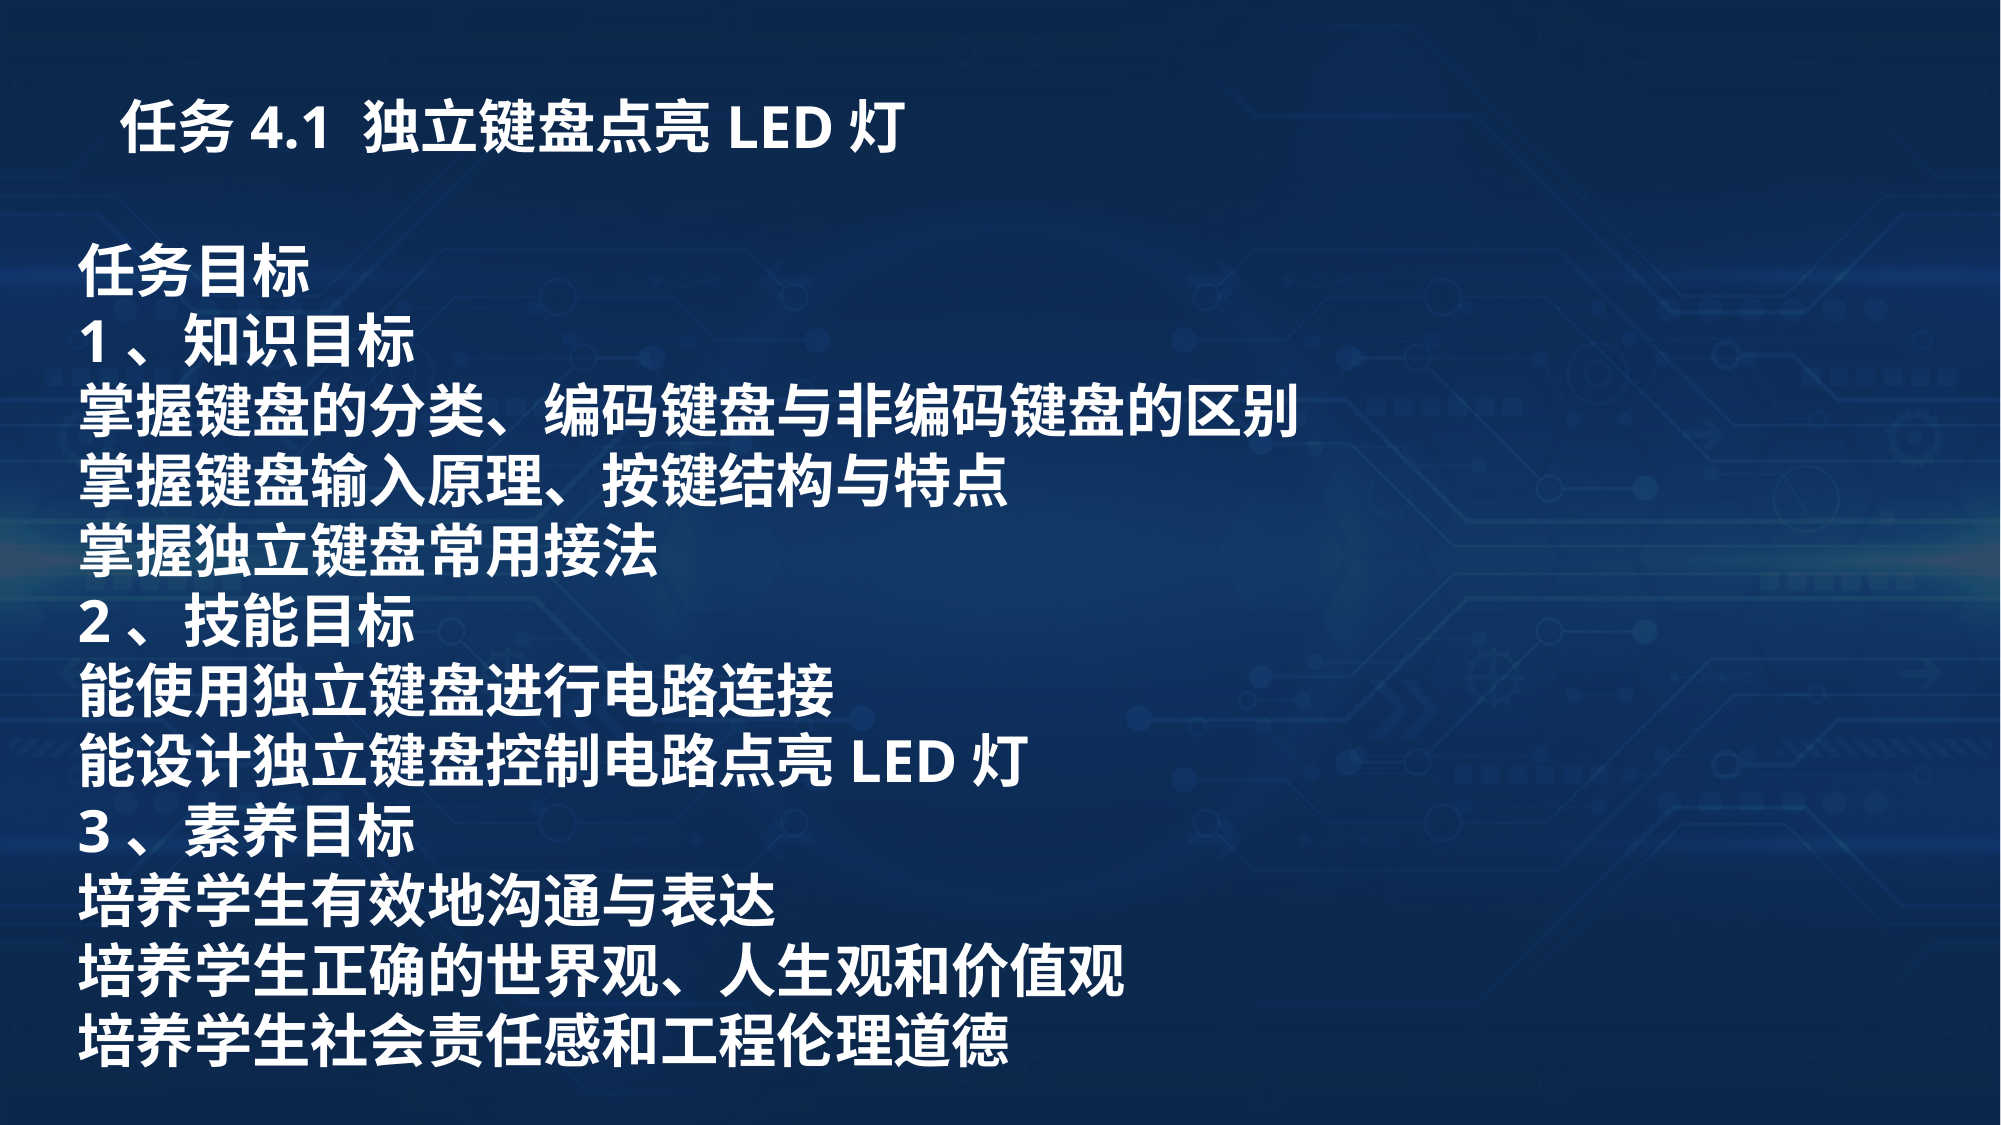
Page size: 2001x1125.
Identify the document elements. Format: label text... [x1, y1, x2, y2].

text_box 任务4.1 独立键盘点亮LED灯 [104, 83, 939, 168]
text_box 任务目标 1、知识目标 掌握键盘的分类、编码键盘与非编码键盘的区别 掌握键盘输入原理、按键结构与特点 掌握独立键盘常用接法 2、技能目标 能使用独立键盘进行电路连接 能设计独立键盘控制电路点亮LED灯 3、素养目标 培养学生有效地沟通与表达 培养学生正确的世界观、人生观和价值观 培养学生社会责任感和工程伦理道德 [62, 226, 1774, 1081]
